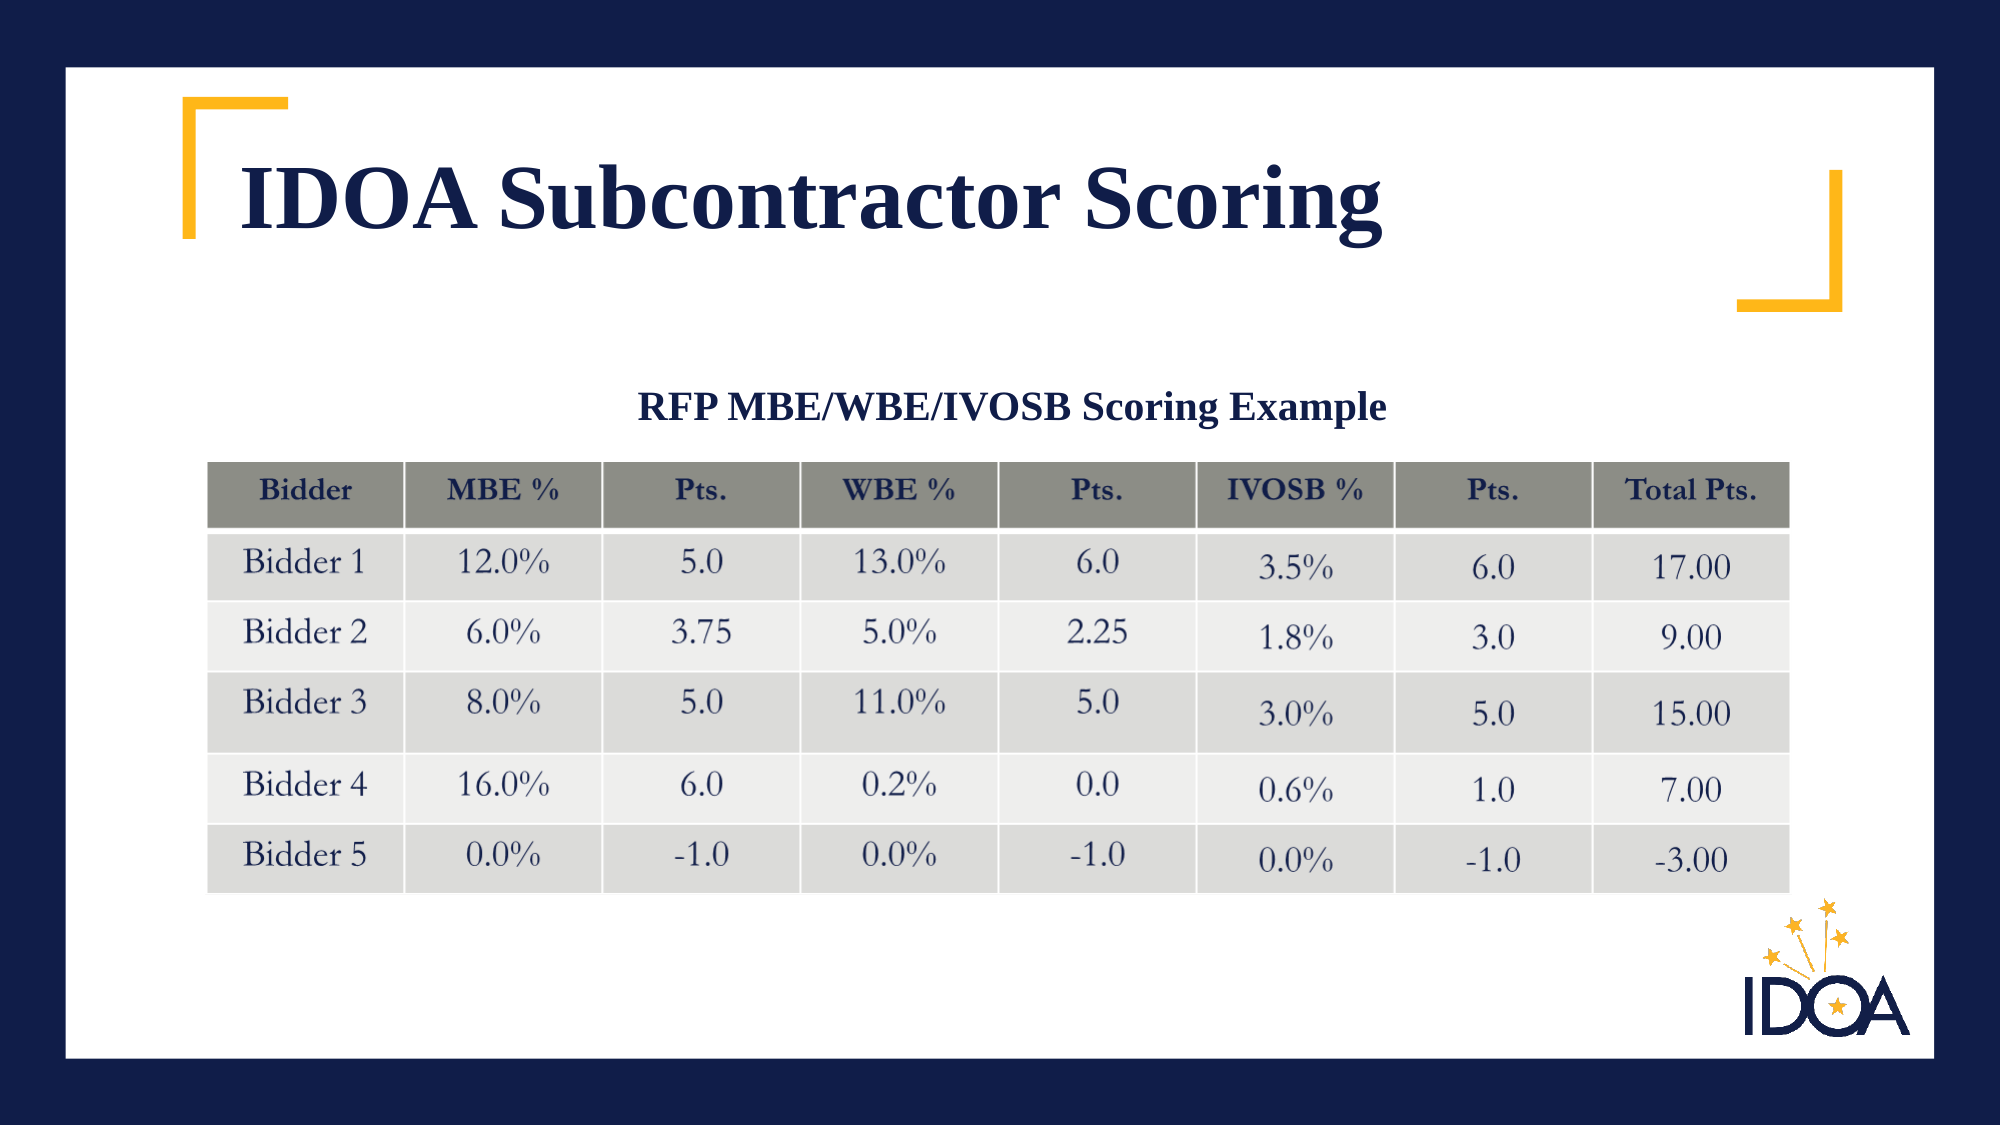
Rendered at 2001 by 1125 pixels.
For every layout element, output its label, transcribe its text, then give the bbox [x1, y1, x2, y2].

picture [205, 459, 1959, 1114]
title IDOA Subcontractor Scoring [225, 142, 1800, 279]
list RFP MBE/WBE/IVOSB Scoring Example [225, 375, 1800, 460]
